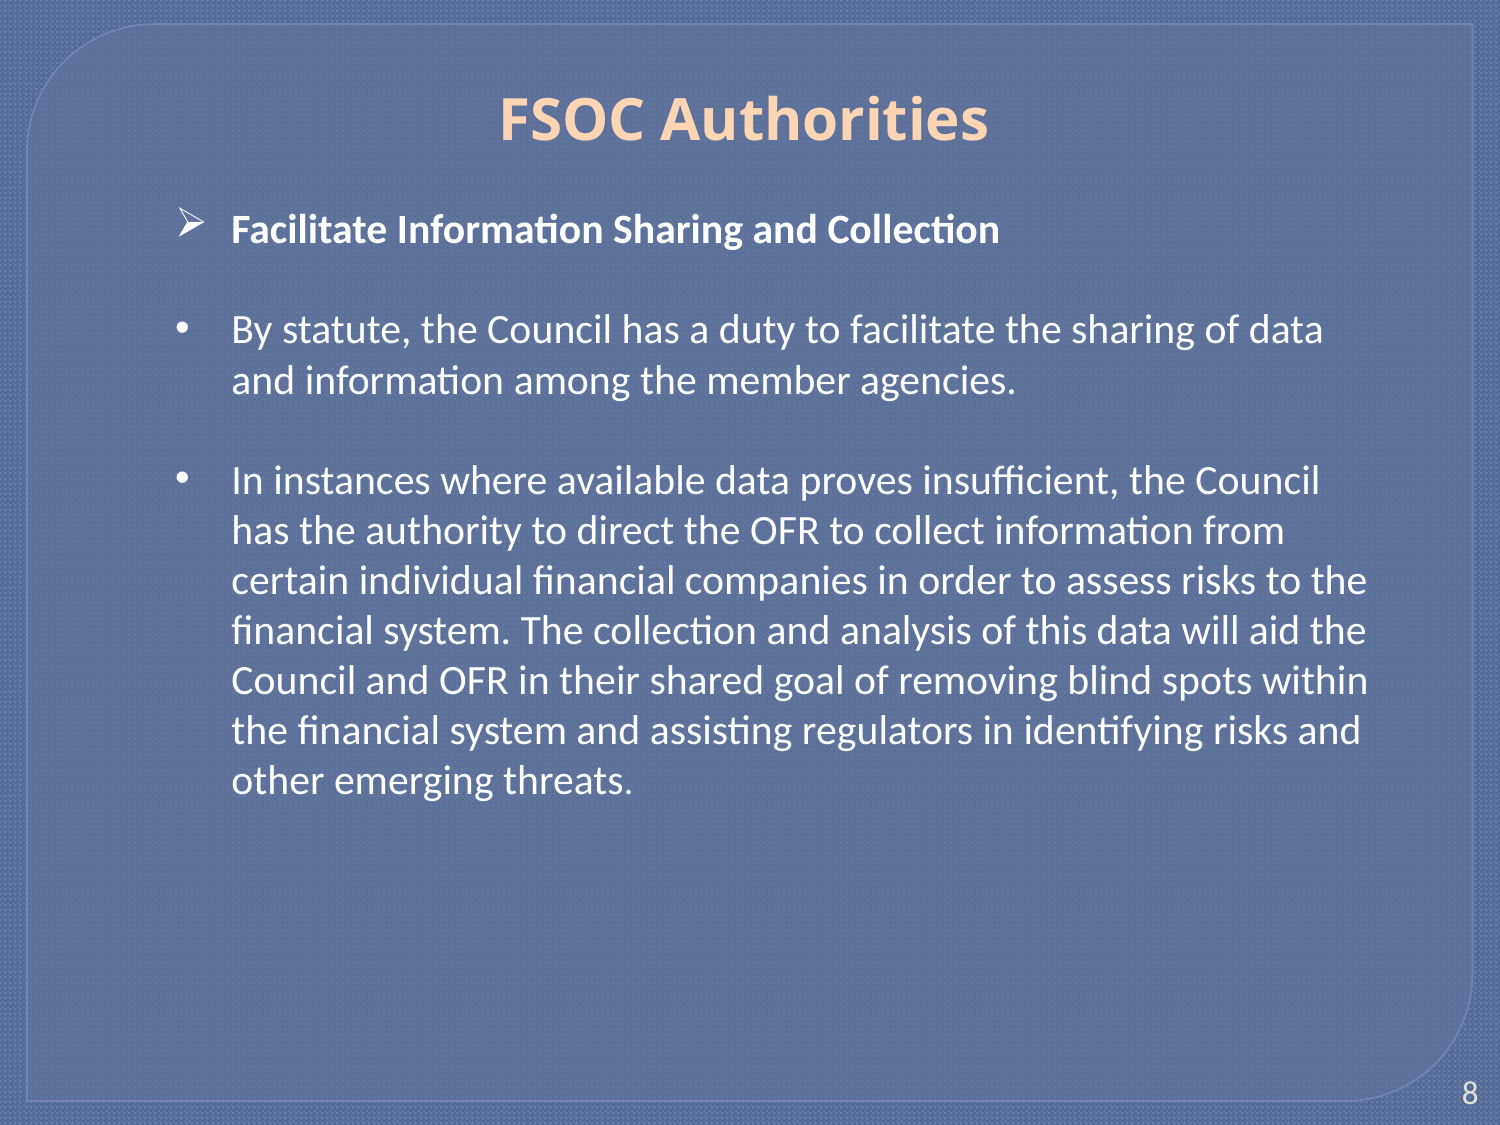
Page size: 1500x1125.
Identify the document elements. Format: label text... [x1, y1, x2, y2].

text_box FSOC Authorities [137, 75, 1350, 160]
text_box Facilitate Information Sharing and Collection By statute, the Council has a duty to facilitate the sharing of data and information among the member agencies. In instances where available data proves insufficient, the Council has the authority to direct the OFR to collect information from certain individual financial companies in order to assess risks to the financial system. The collection and analysis of this data will aid the Council and OFR in their shared goal of removing blind spots within the financial system and assisting regulators in identifying risks and other emerging threats. [160, 194, 1386, 810]
slide_number 8 [1417, 1068, 1494, 1114]
